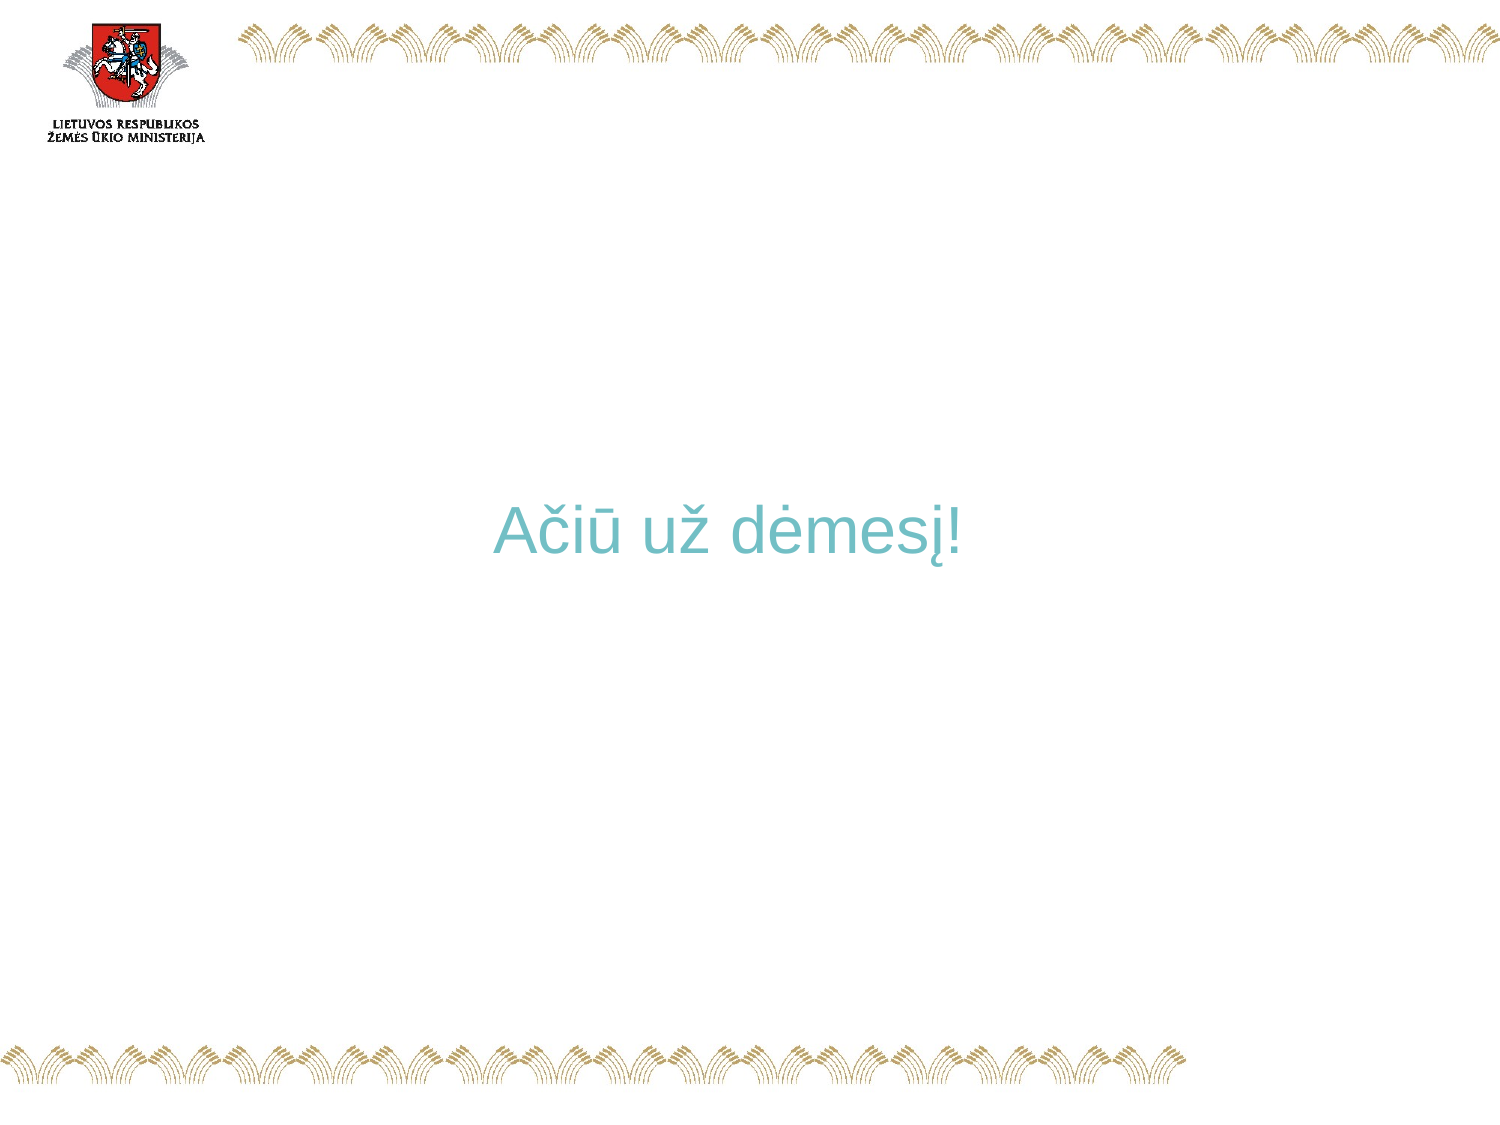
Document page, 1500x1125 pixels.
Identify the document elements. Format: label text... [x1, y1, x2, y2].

list Ačiū už dėmesį! [478, 479, 1083, 591]
picture [0, 0, 1500, 1125]
